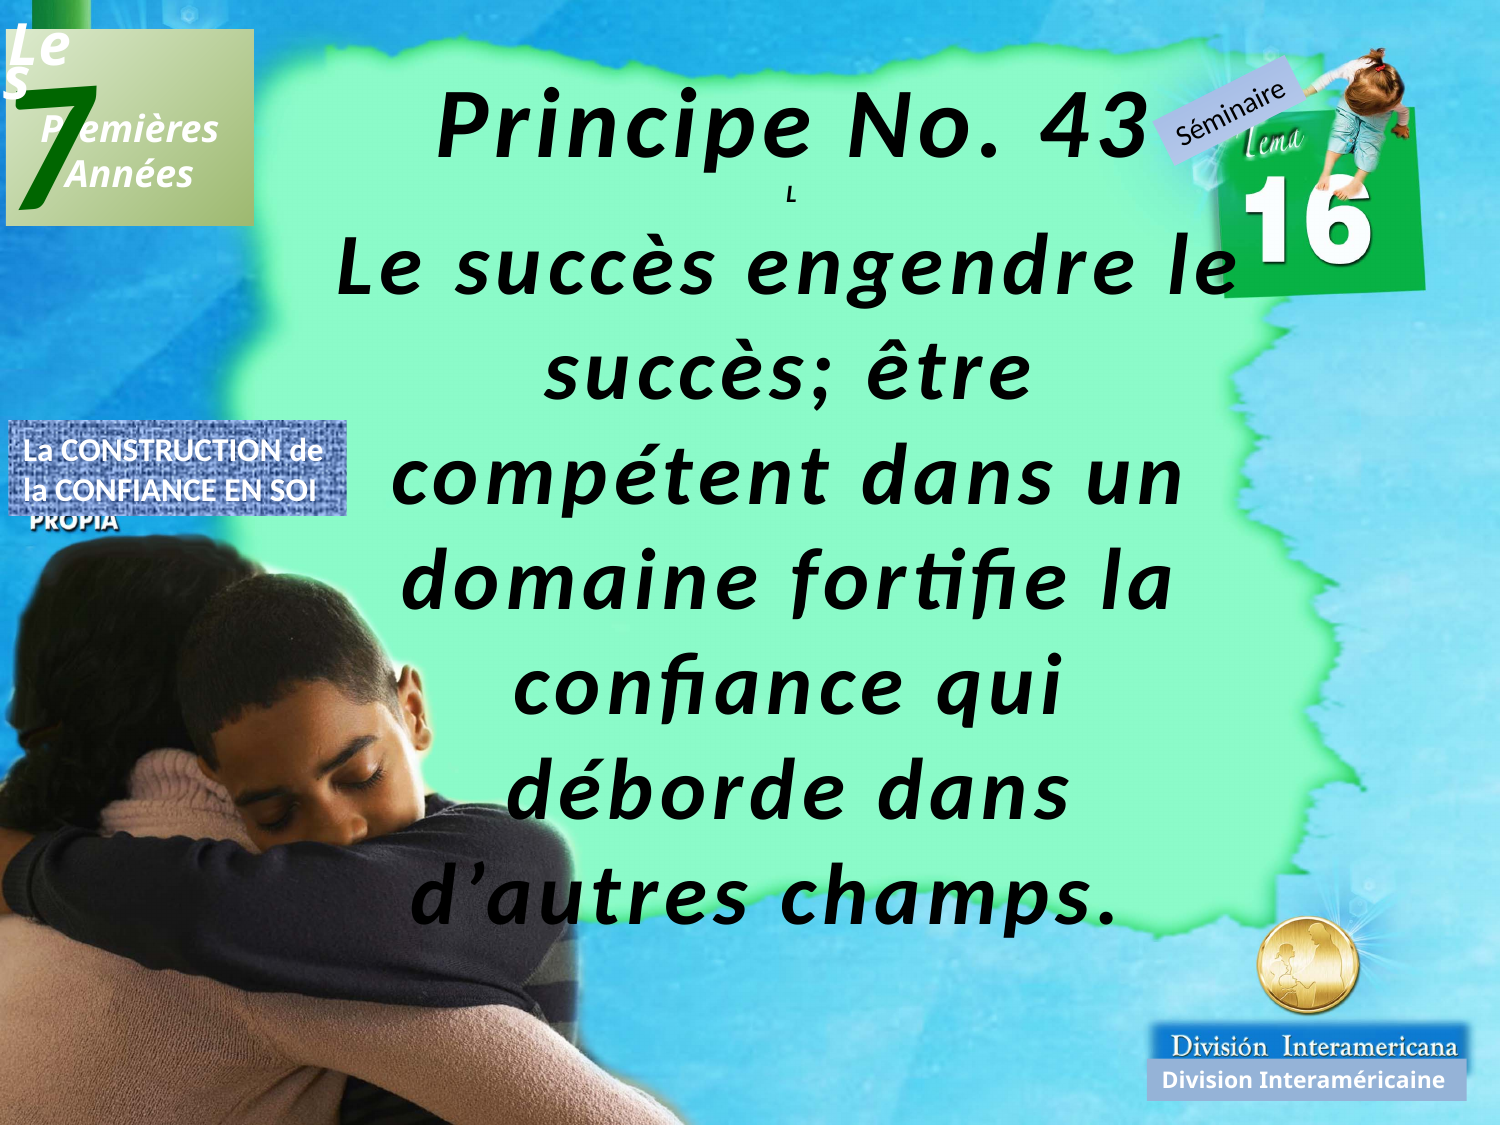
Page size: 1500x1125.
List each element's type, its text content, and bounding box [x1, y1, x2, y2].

text_box Division Interaméricaine [1146, 1058, 1467, 1101]
text_box Principe No. 43 L Le succès engendre le succès; être compétent dans un domaine fortifie la confiance qui déborde dans d’autres champs. [312, 50, 1270, 950]
picture [0, 0, 1500, 1125]
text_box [0, 17, 255, 256]
text_box Séminaire [1152, 54, 1307, 166]
text_box La CONSTRUCTION de la CONFIANCE EN SOI [8, 420, 347, 516]
